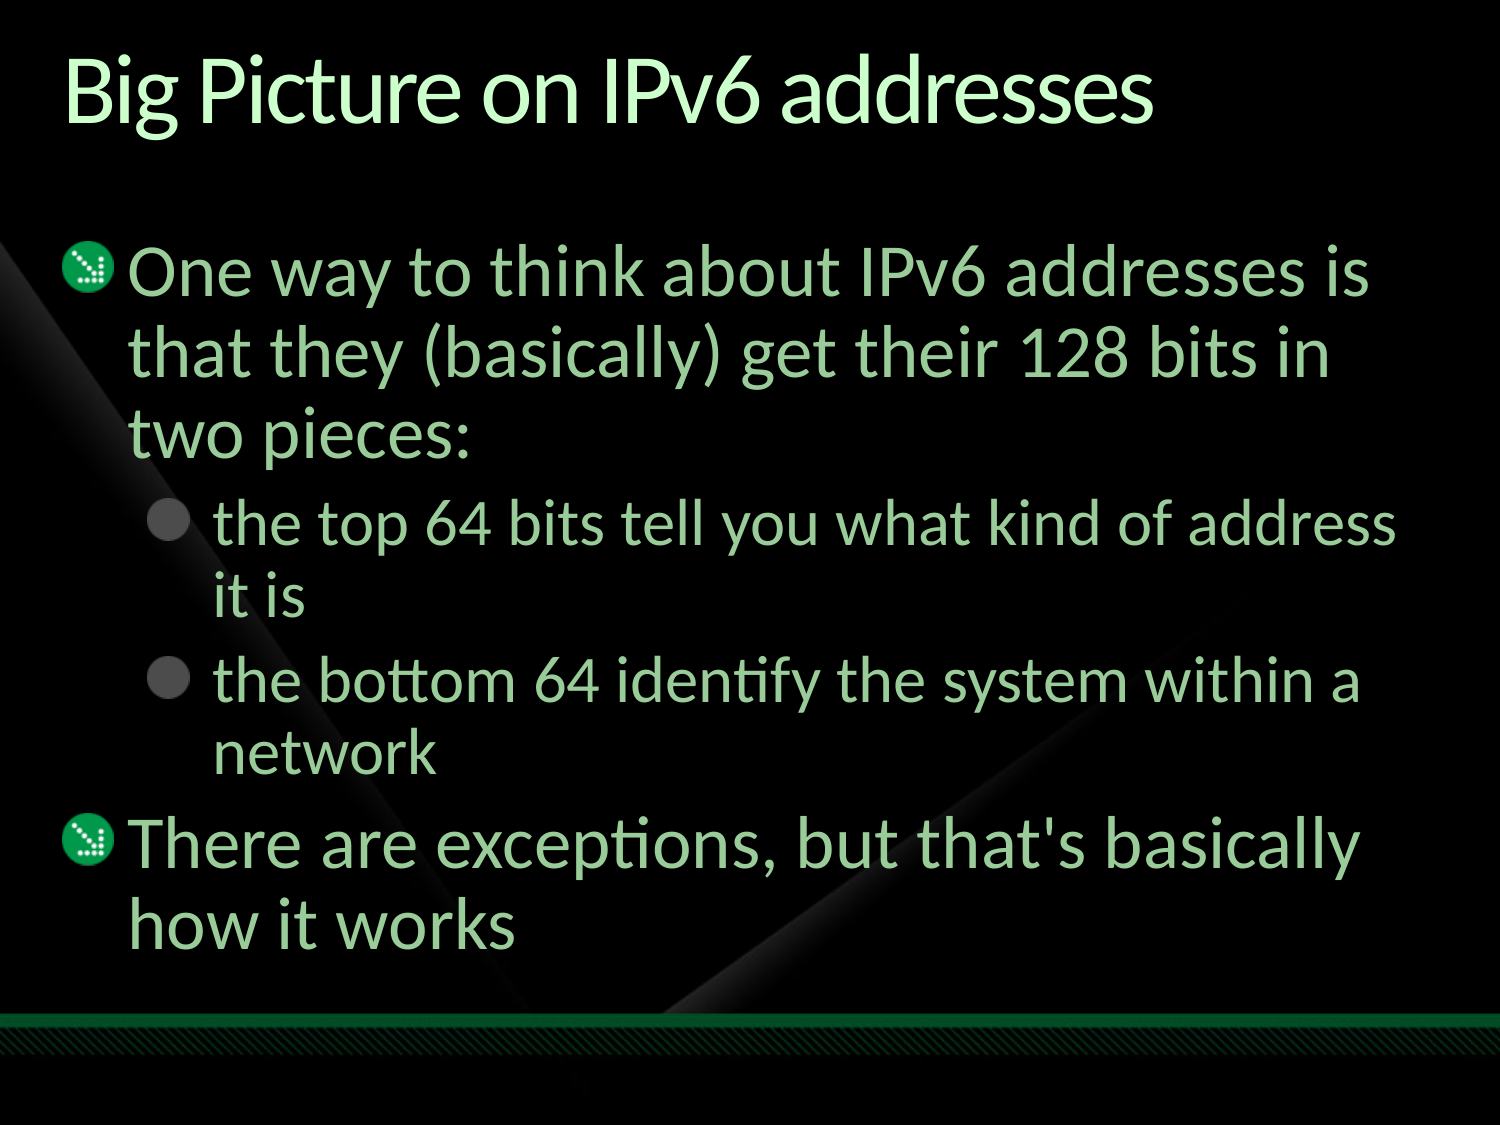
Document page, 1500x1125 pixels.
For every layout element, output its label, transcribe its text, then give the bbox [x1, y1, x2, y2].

picture [0, 0, 1500, 1125]
list One way to think about IPv6 addresses is that they (basically) get their 128 bits in two pieces: the top 64 bits tell you what kind of address it is the bottom 64 identify the system within a network There are exceptions, but that's basically how it works [62, 231, 1438, 982]
title Big Picture on IPv6 addresses [62, 37, 1438, 147]
